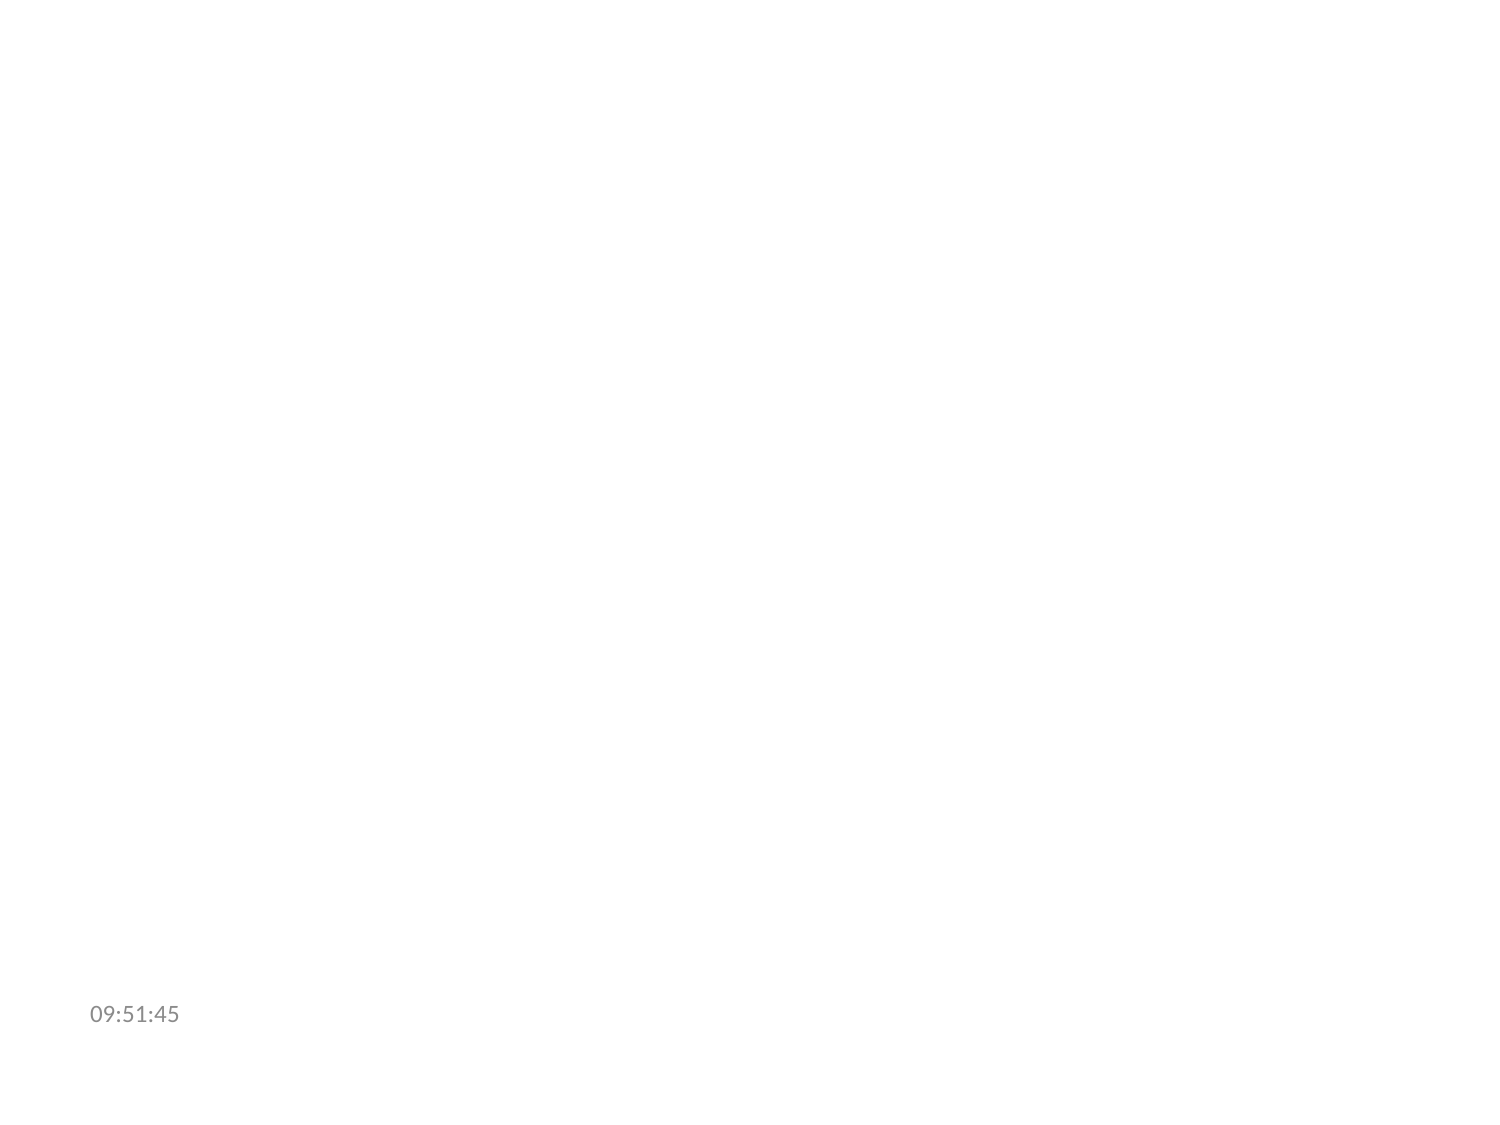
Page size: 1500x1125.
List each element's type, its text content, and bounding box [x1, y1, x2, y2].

text_box 15:35:09 [75, 982, 425, 1043]
